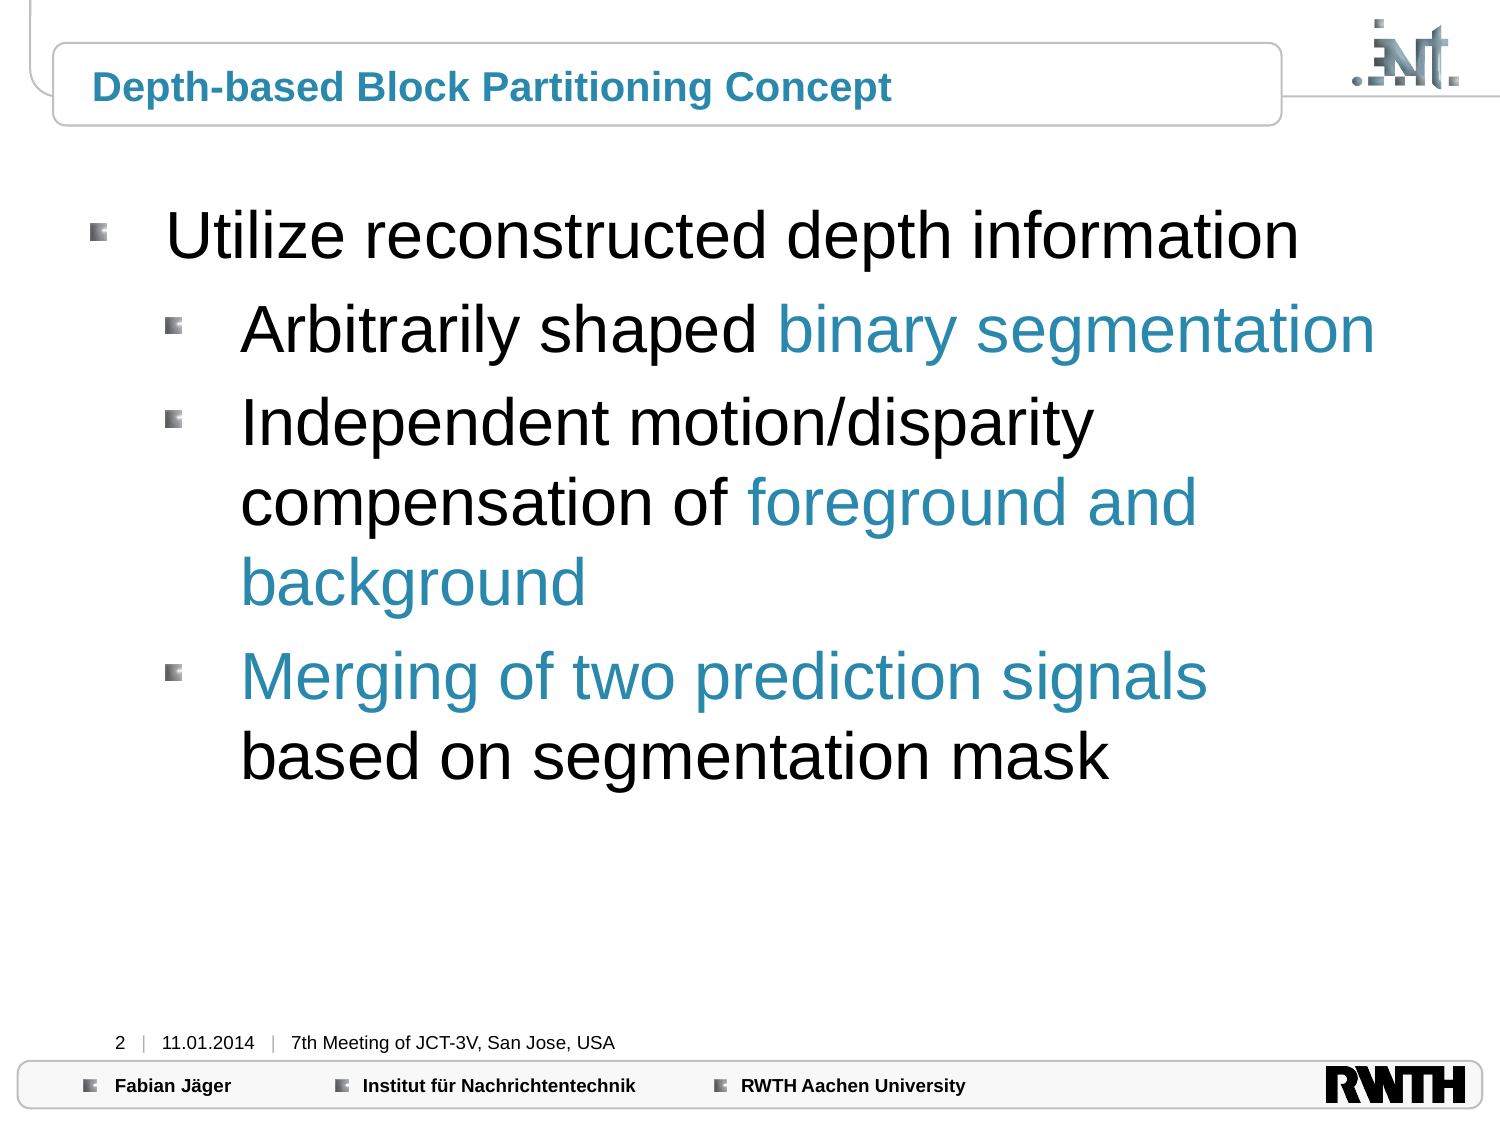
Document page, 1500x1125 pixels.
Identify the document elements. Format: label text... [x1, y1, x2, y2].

picture [1352, 19, 1459, 90]
picture [1325, 1067, 1468, 1104]
picture [165, 410, 182, 428]
picture [90, 223, 107, 241]
picture [165, 664, 182, 681]
title Depth-based Block Partitioning Concept [76, 48, 1412, 120]
picture [335, 1079, 349, 1092]
list Utilize reconstructed depth information Arbitrarily shaped binary segmentation Independent motion/disparity compensation of foreground and background Merging of two prediction signals based on segmentation mask [75, 184, 1425, 1000]
picture [83, 1079, 97, 1092]
picture [714, 1079, 727, 1092]
picture [165, 317, 182, 334]
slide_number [100, 1023, 1471, 1067]
